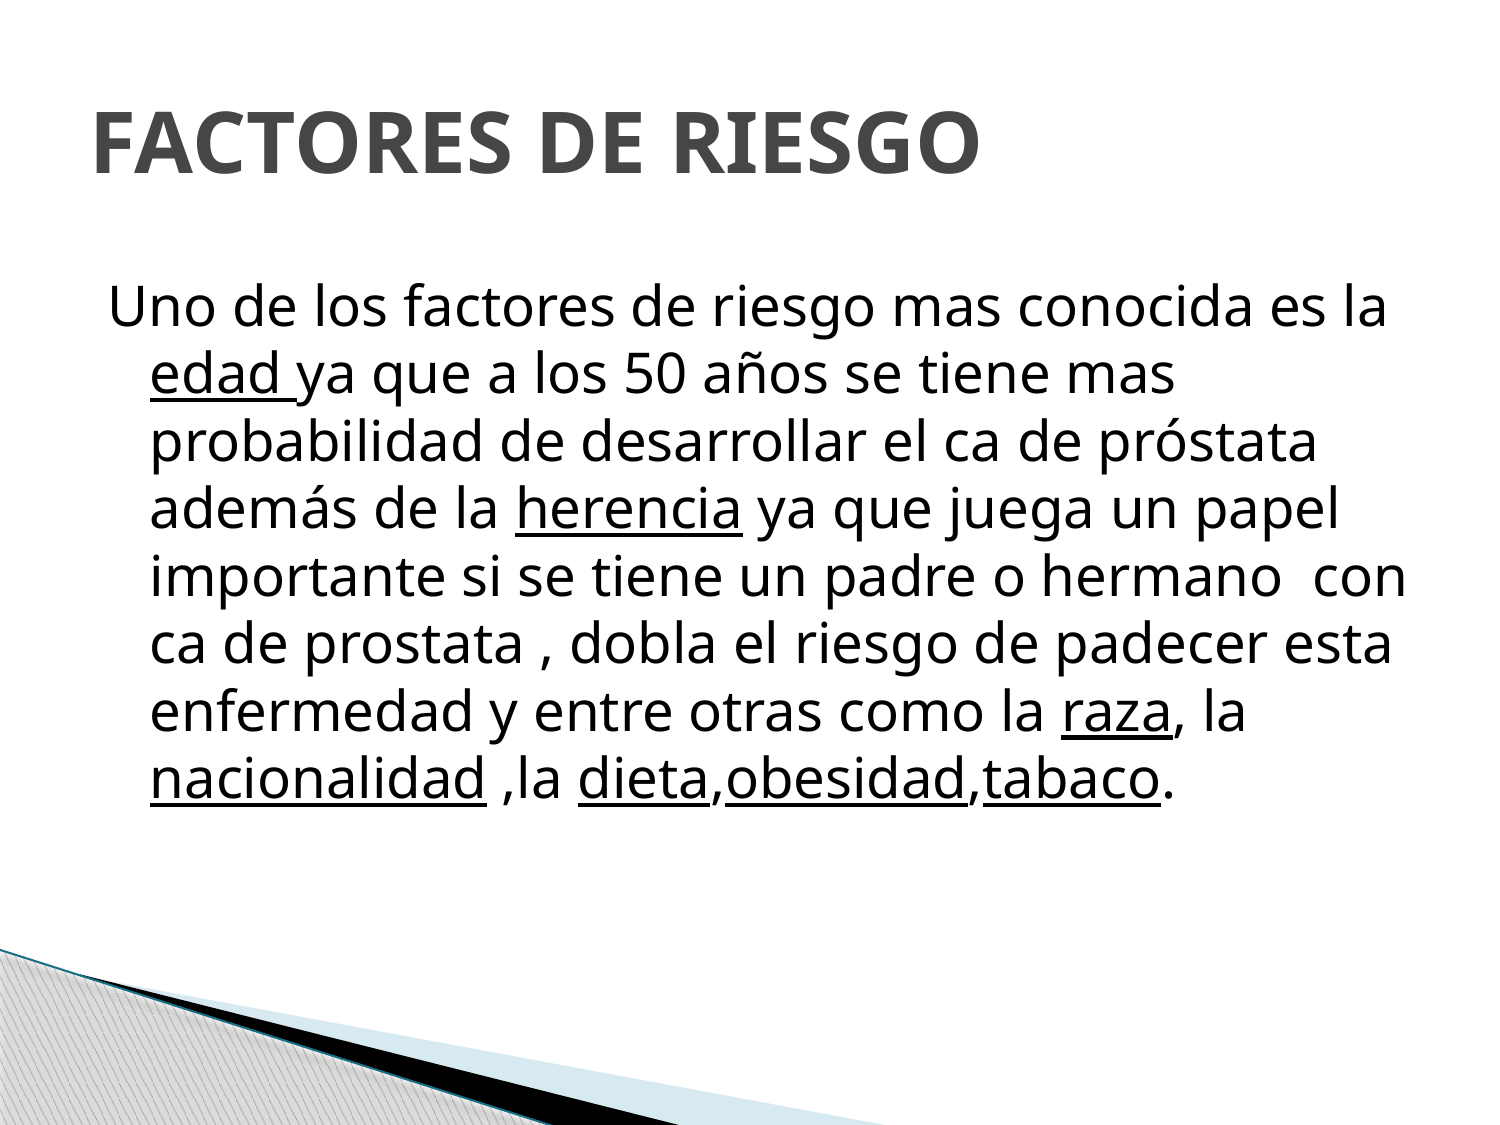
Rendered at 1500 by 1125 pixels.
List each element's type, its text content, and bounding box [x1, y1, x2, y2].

list Uno de los factores de riesgo mas conocida es la edad ya que a los 50 años se tiene mas probabilidad de desarrollar el ca de próstata además de la herencia ya que juega un papel importante si se tiene un padre o hermano con ca de prostata , dobla el riesgo de padecer esta enfermedad y entre otras como la raza, la nacionalidad ,la dieta,obesidad,tabaco. [75, 262, 1425, 1012]
title FACTORES DE RIESGO [75, 45, 1425, 233]
